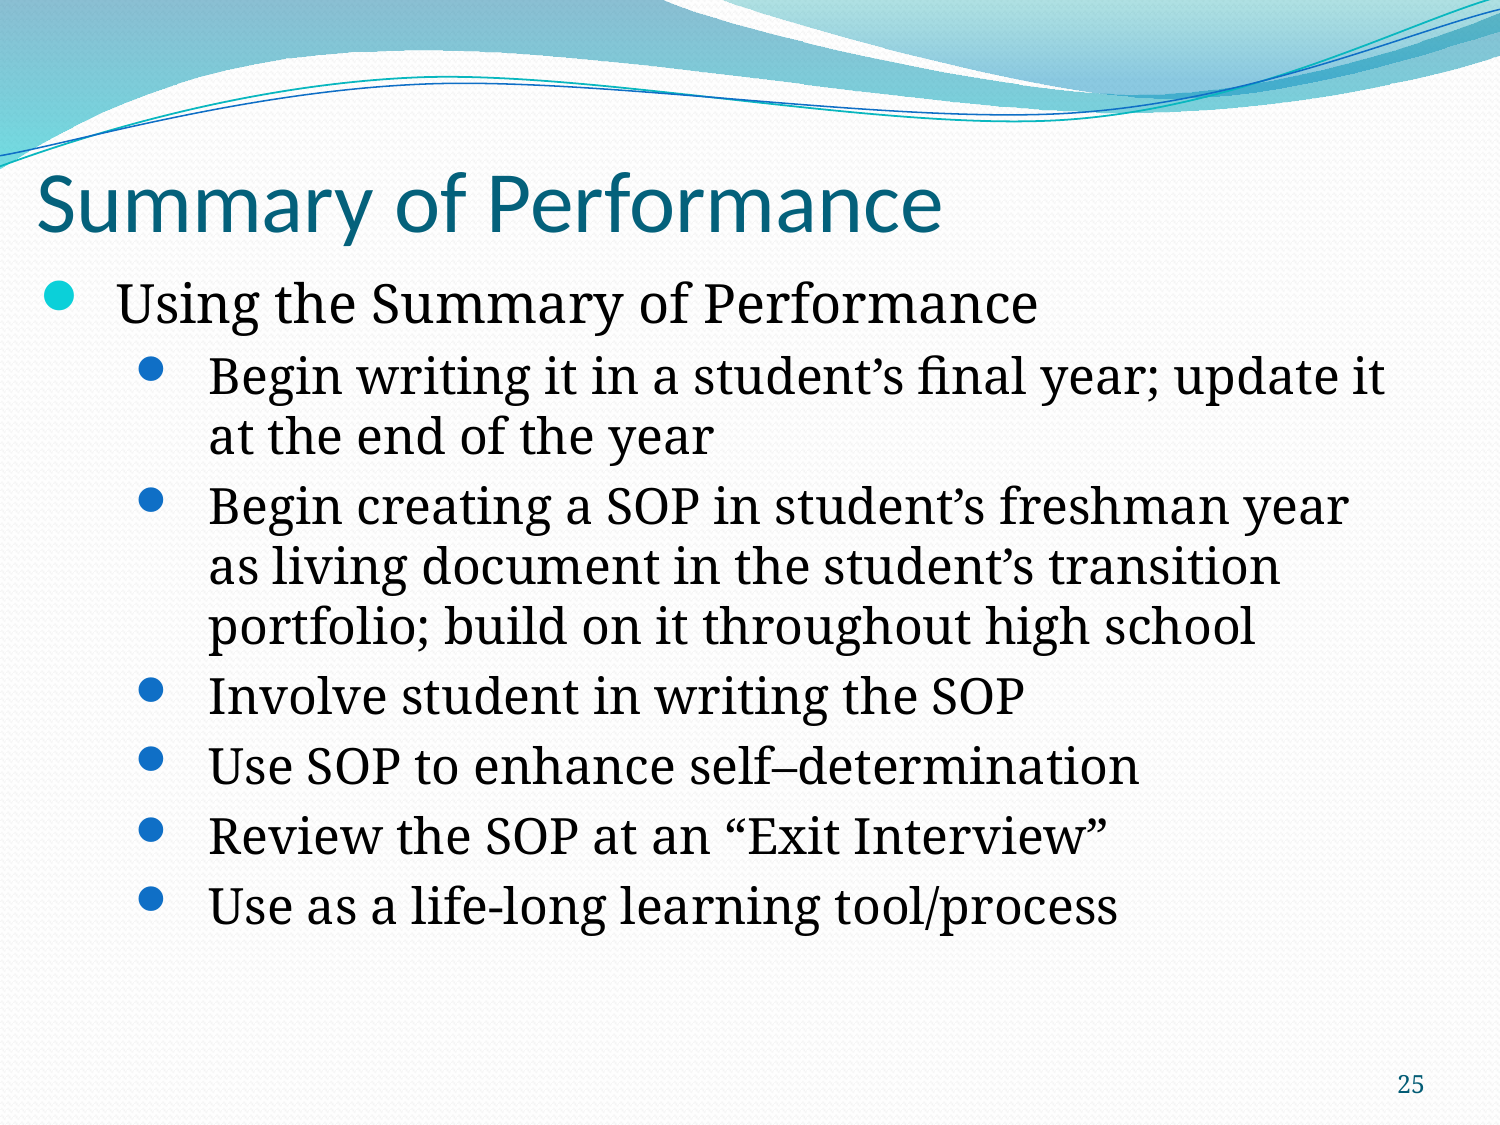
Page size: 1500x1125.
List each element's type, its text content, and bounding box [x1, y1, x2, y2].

title Summary of Performance [35, 137, 1263, 250]
slide_number 25 [1299, 1042, 1425, 1103]
list Using the Summary of Performance Begin writing it in a student’s final year; update it at the end of the year Begin creating a SOP in student’s freshman year as living document in the student’s transition portfolio; build on it throughout high school Involve student in writing the SOP Use SOP to enhance self–determination Review the SOP at an “Exit Interview” Use as a life-long learning tool/process [24, 262, 1413, 1125]
